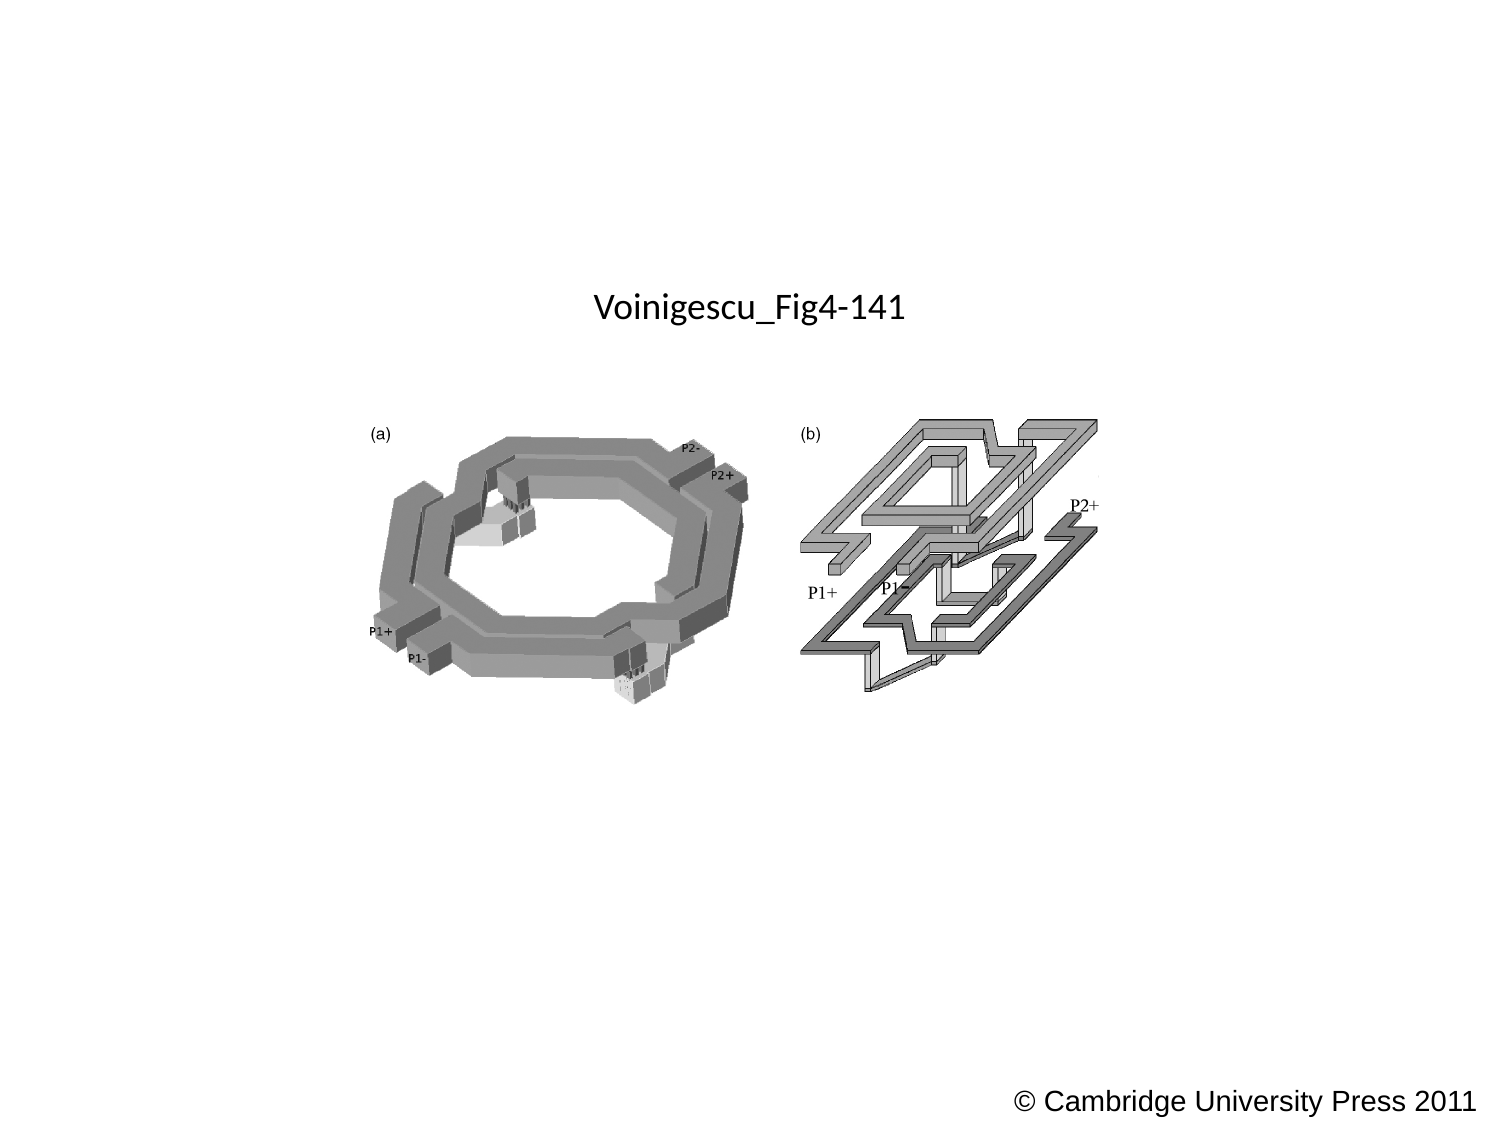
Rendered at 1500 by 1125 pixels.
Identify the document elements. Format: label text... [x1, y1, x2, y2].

text_box © Cambridge University Press 2011 [907, 1074, 1493, 1125]
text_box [370, 274, 1130, 706]
